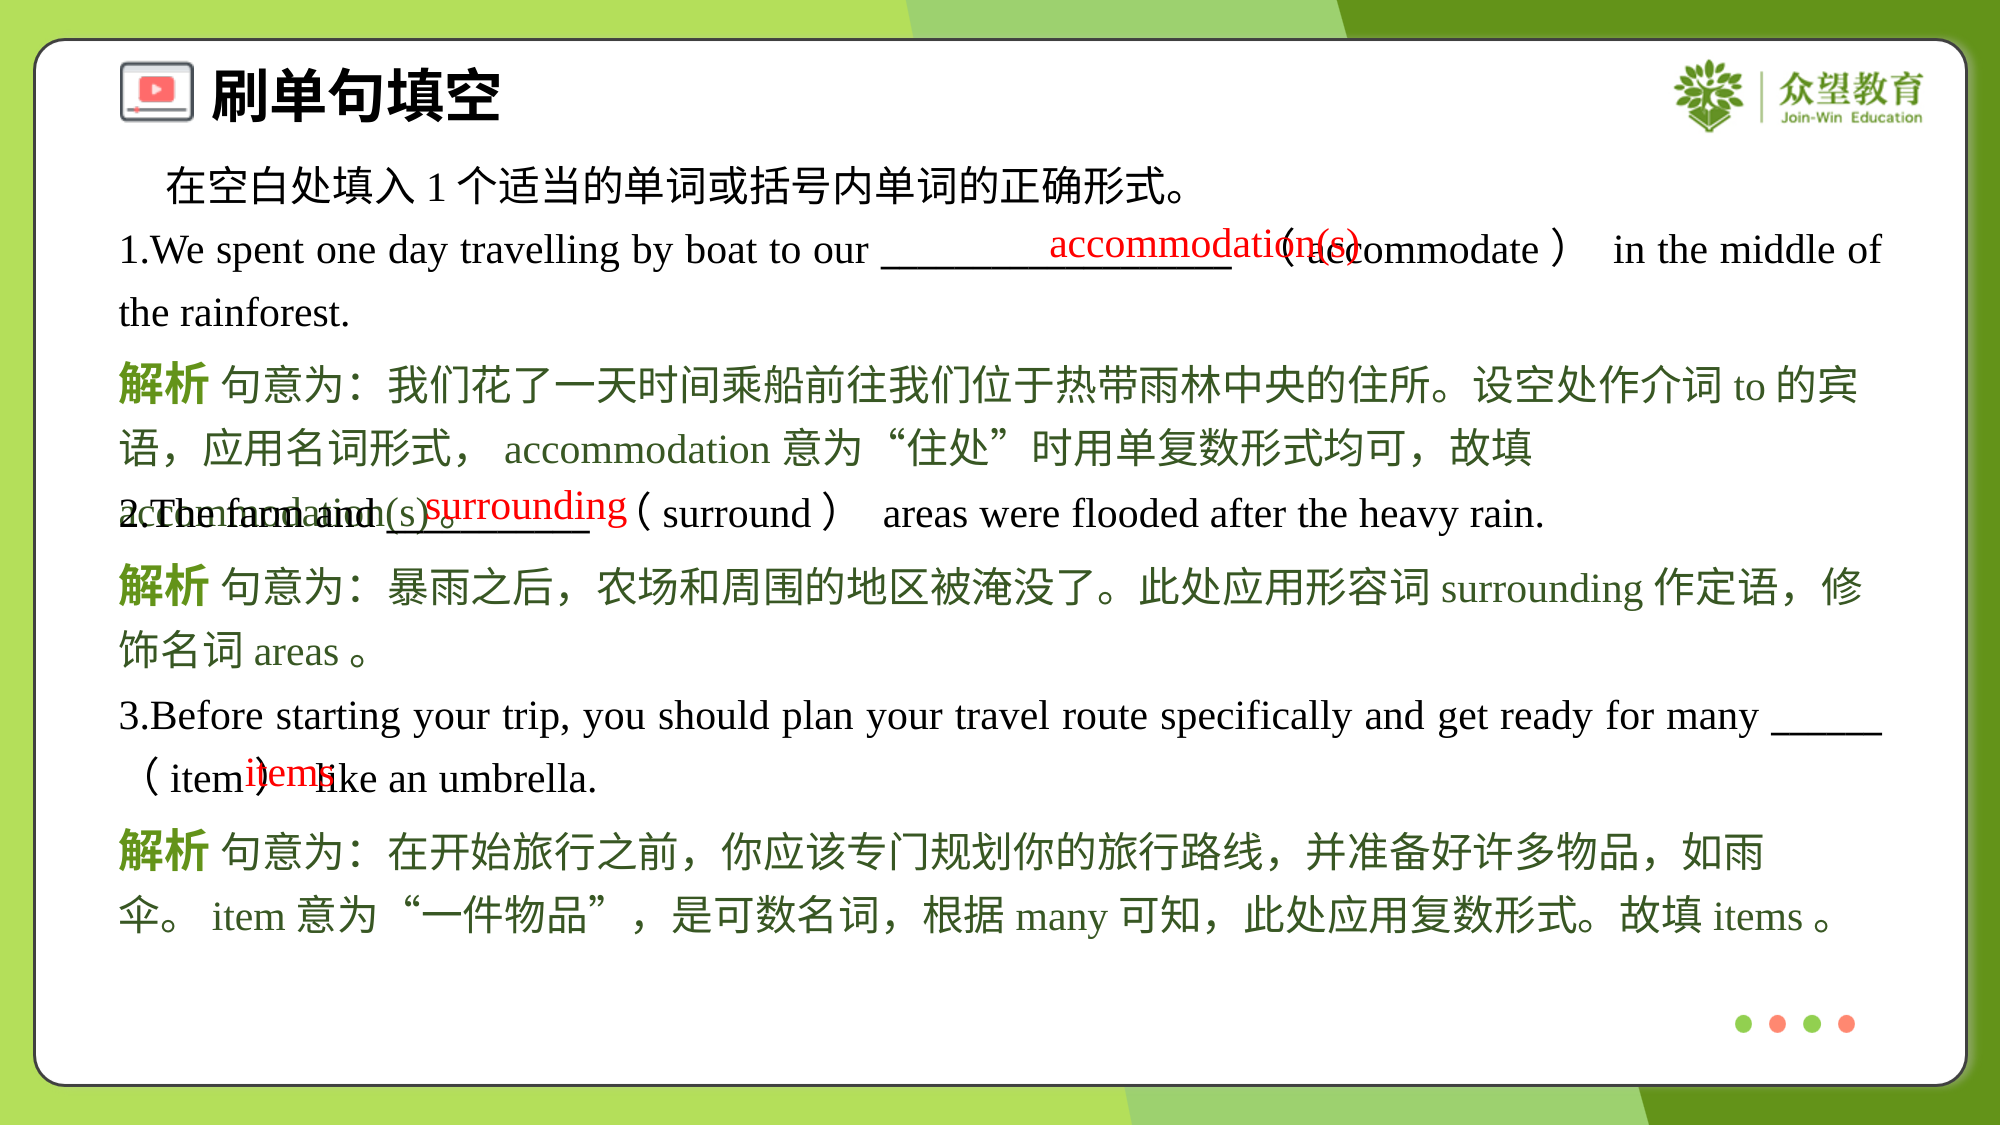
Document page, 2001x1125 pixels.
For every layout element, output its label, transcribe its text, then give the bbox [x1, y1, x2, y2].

text_box items [240, 731, 340, 790]
picture [0, 0, 2000, 1125]
text_box accommodation(s) [1017, 203, 1393, 261]
text_box 2.The farm and ___________ （surround） areas were flooded after the heavy rain. [118, 473, 1883, 531]
text_box 解析 句意为：在开始旅行之前，你应该专门规划你的旅行路线，并准备好许多物品，如雨伞。item意为“一件物品”，是可数名词，根据many可知，此处应用复数形式。故填items。 [118, 807, 1883, 934]
text_box surrounding [421, 464, 632, 523]
text_box 解析 句意为：我们花了一天时间乘船前往我们位于热带雨林中央的住所。设空处作介词to的宾语，应用名词形式，accommodation意为“住处”时用单复数形式均可，故填accommodation(s)。 [118, 340, 1883, 468]
text_box 3.Before starting your trip, you should plan your travel route specifically and get ready for many ______ （item） like an umbrella. [118, 675, 1883, 796]
text_box 解析 句意为：暴雨之后，农场和周围的地区被淹没了。此处应用形容词surrounding作定语，修饰名词areas。 [118, 542, 1883, 670]
text_box 在空白处填入1个适当的单词或括号内单词的正确形式。 1.We spent one day travelling by boat to our ___________________ （accommodate） in the middle of the rainforest. [118, 146, 1883, 329]
